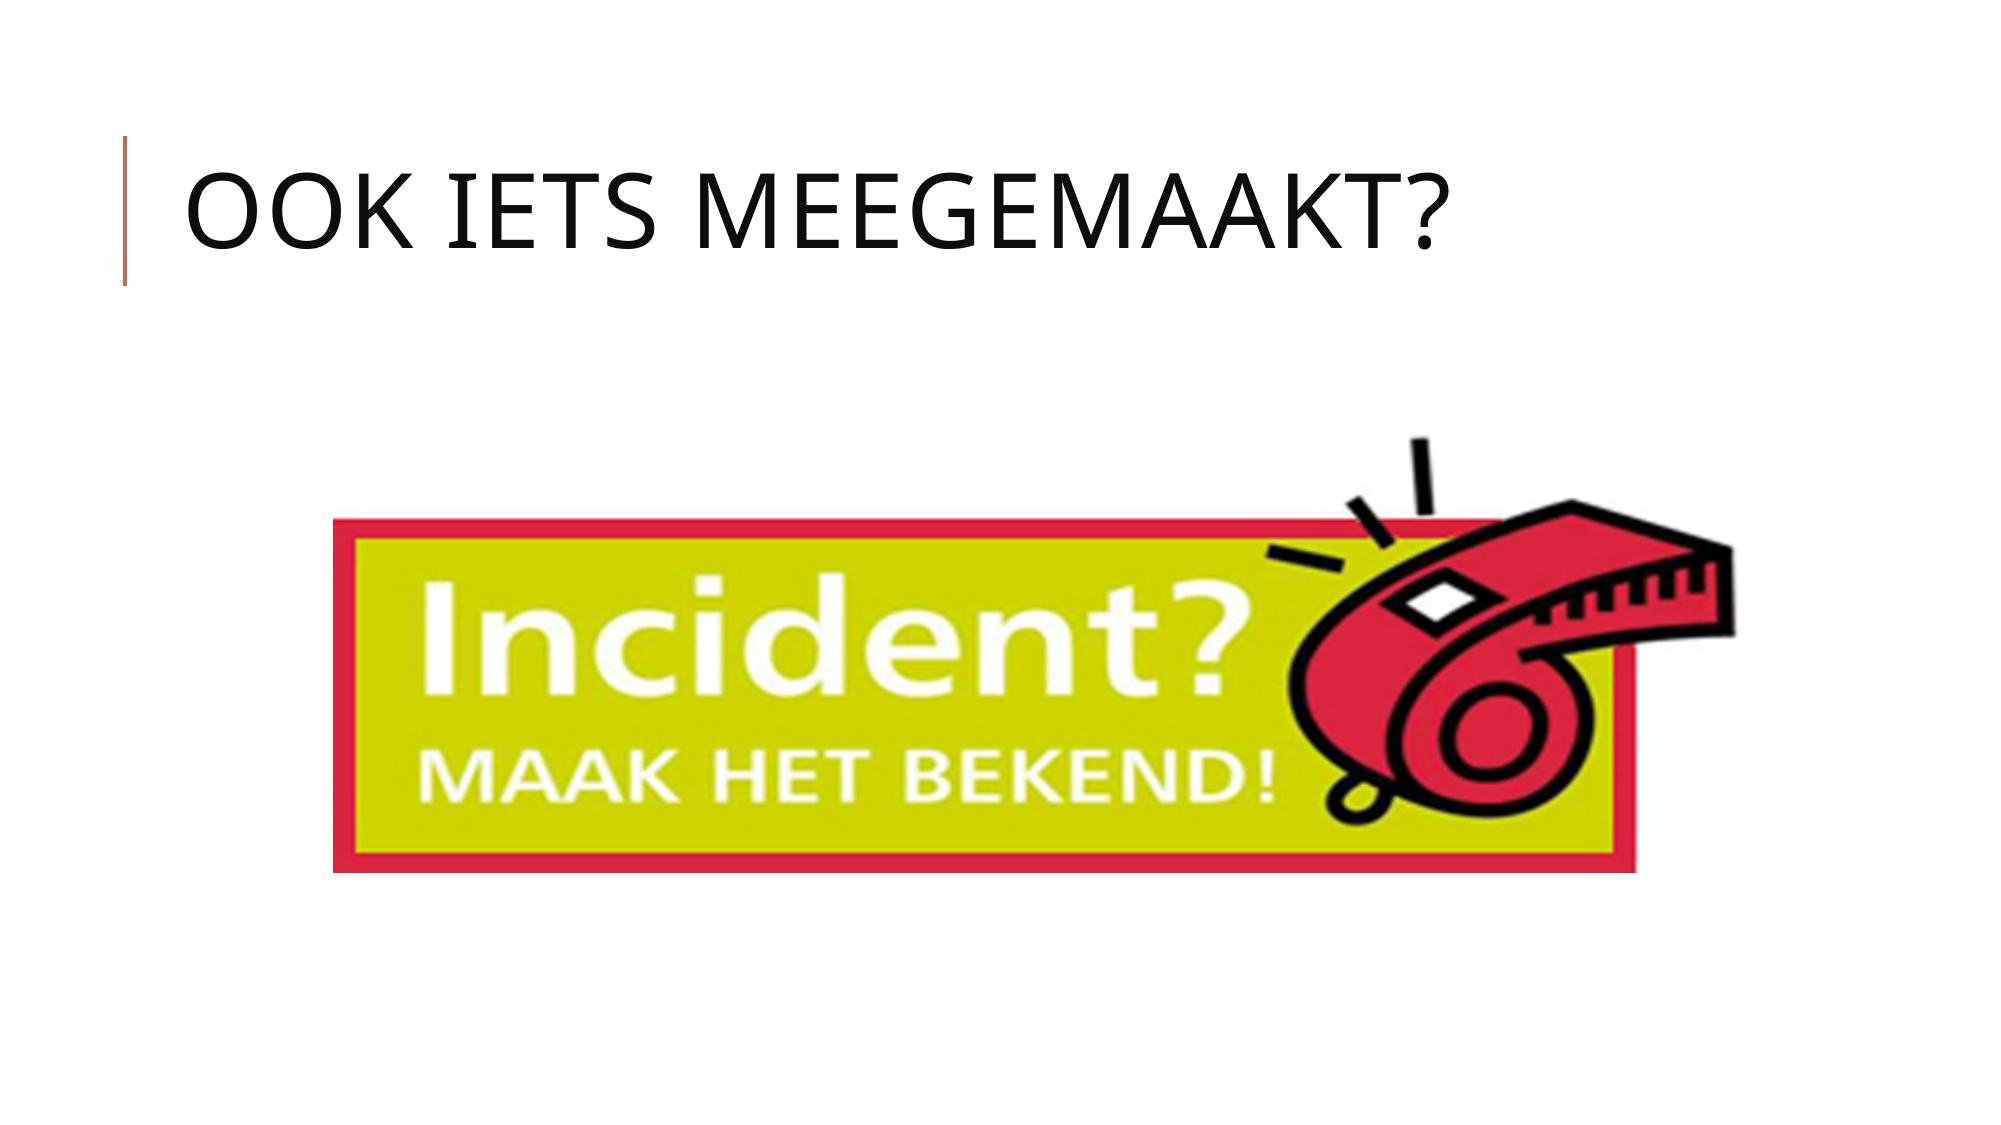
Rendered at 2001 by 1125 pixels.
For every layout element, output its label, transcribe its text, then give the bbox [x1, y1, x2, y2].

title Ook iets meegemaakt? [168, 96, 1763, 342]
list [333, 433, 1740, 874]
